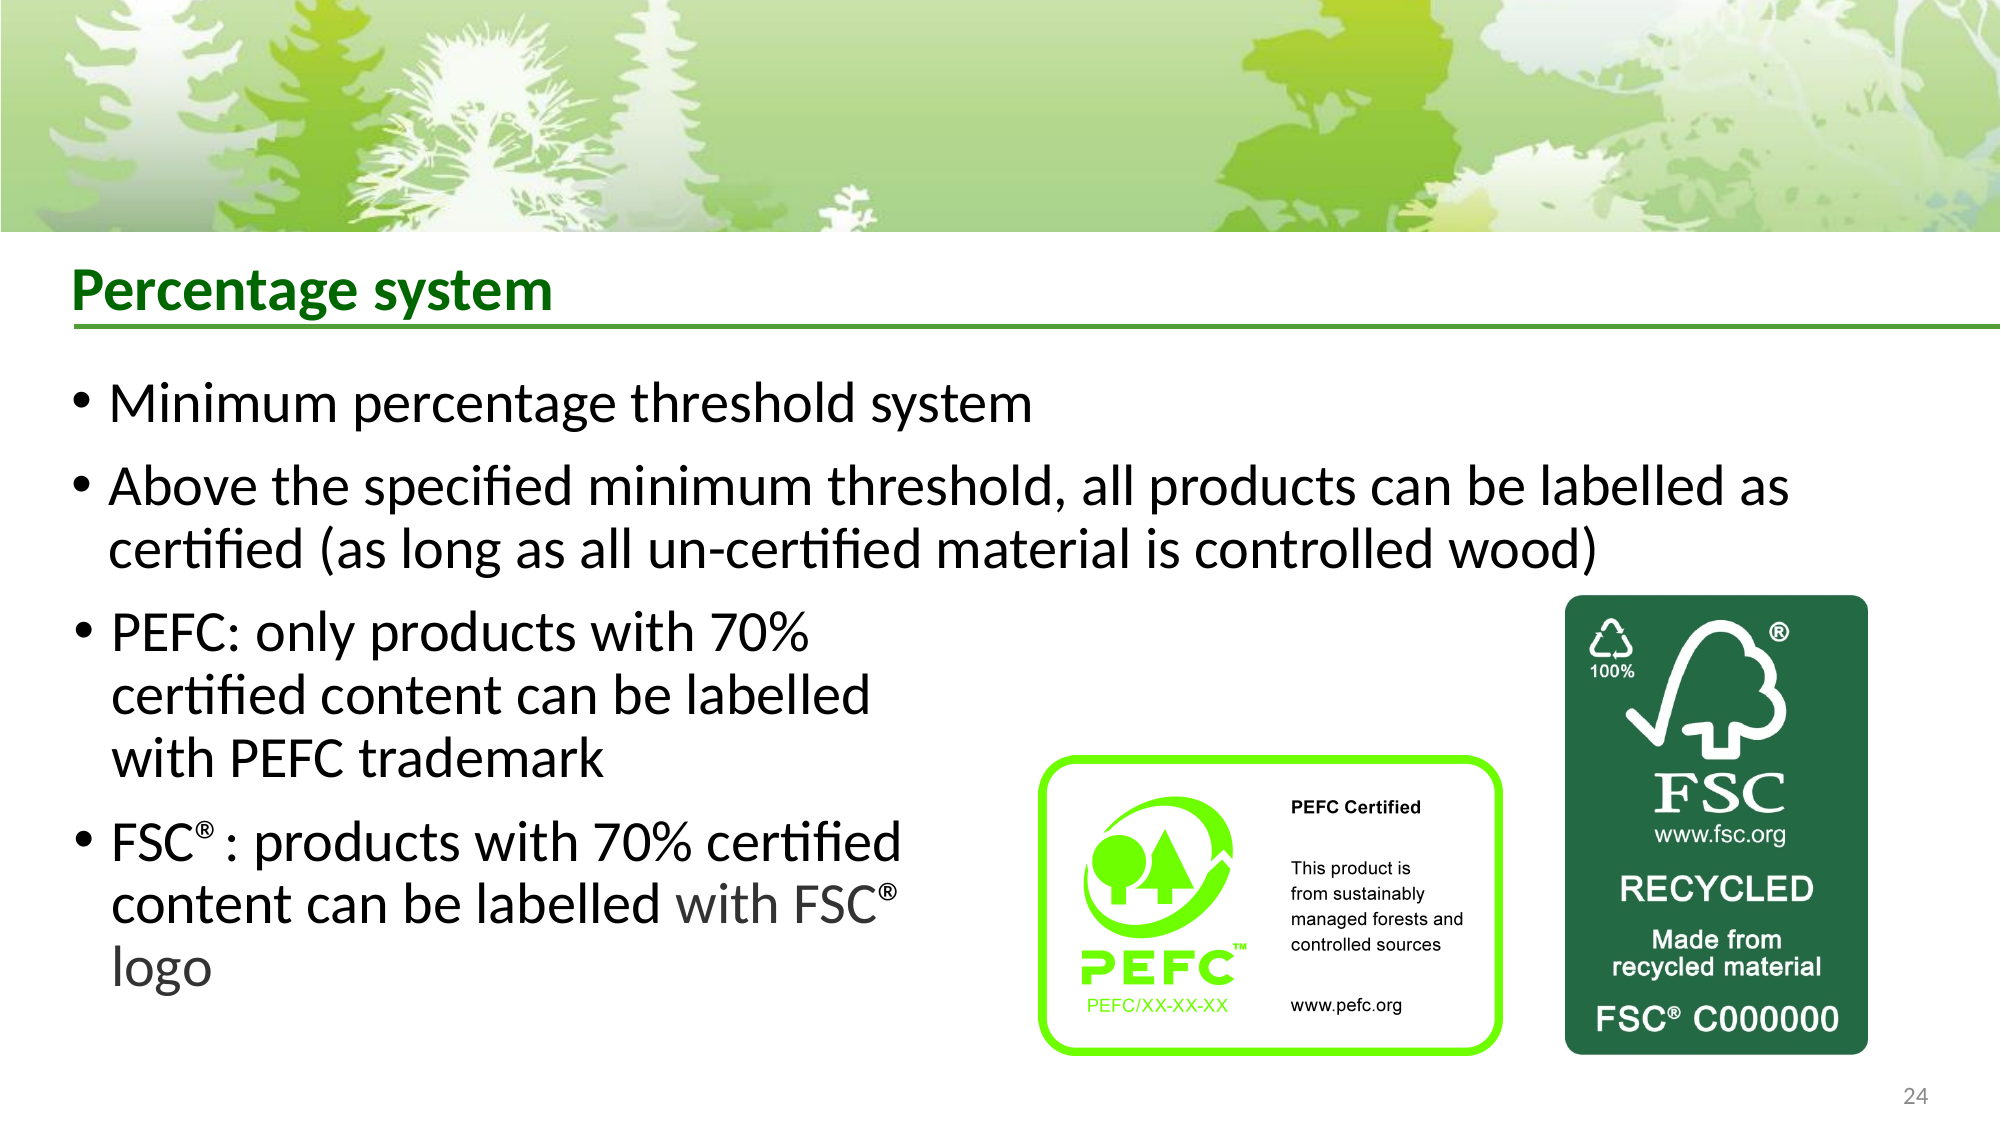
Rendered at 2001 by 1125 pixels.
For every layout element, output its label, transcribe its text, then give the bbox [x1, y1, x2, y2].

title Percentage system [56, 181, 1782, 364]
slide_number 24 [1493, 1065, 1944, 1125]
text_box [1038, 594, 1868, 1056]
text_box PEFC: only products with 70% certified content can be labelled with PEFC trademark FSC®: products with 70% certified content can be labelled with FSC® logo [58, 594, 963, 1068]
picture [0, 0, 2000, 232]
list Minimum percentage threshold system Above the specified minimum threshold, all products can be labelled as certified (as long as all un-certified material is controlled wood) [56, 364, 1865, 683]
